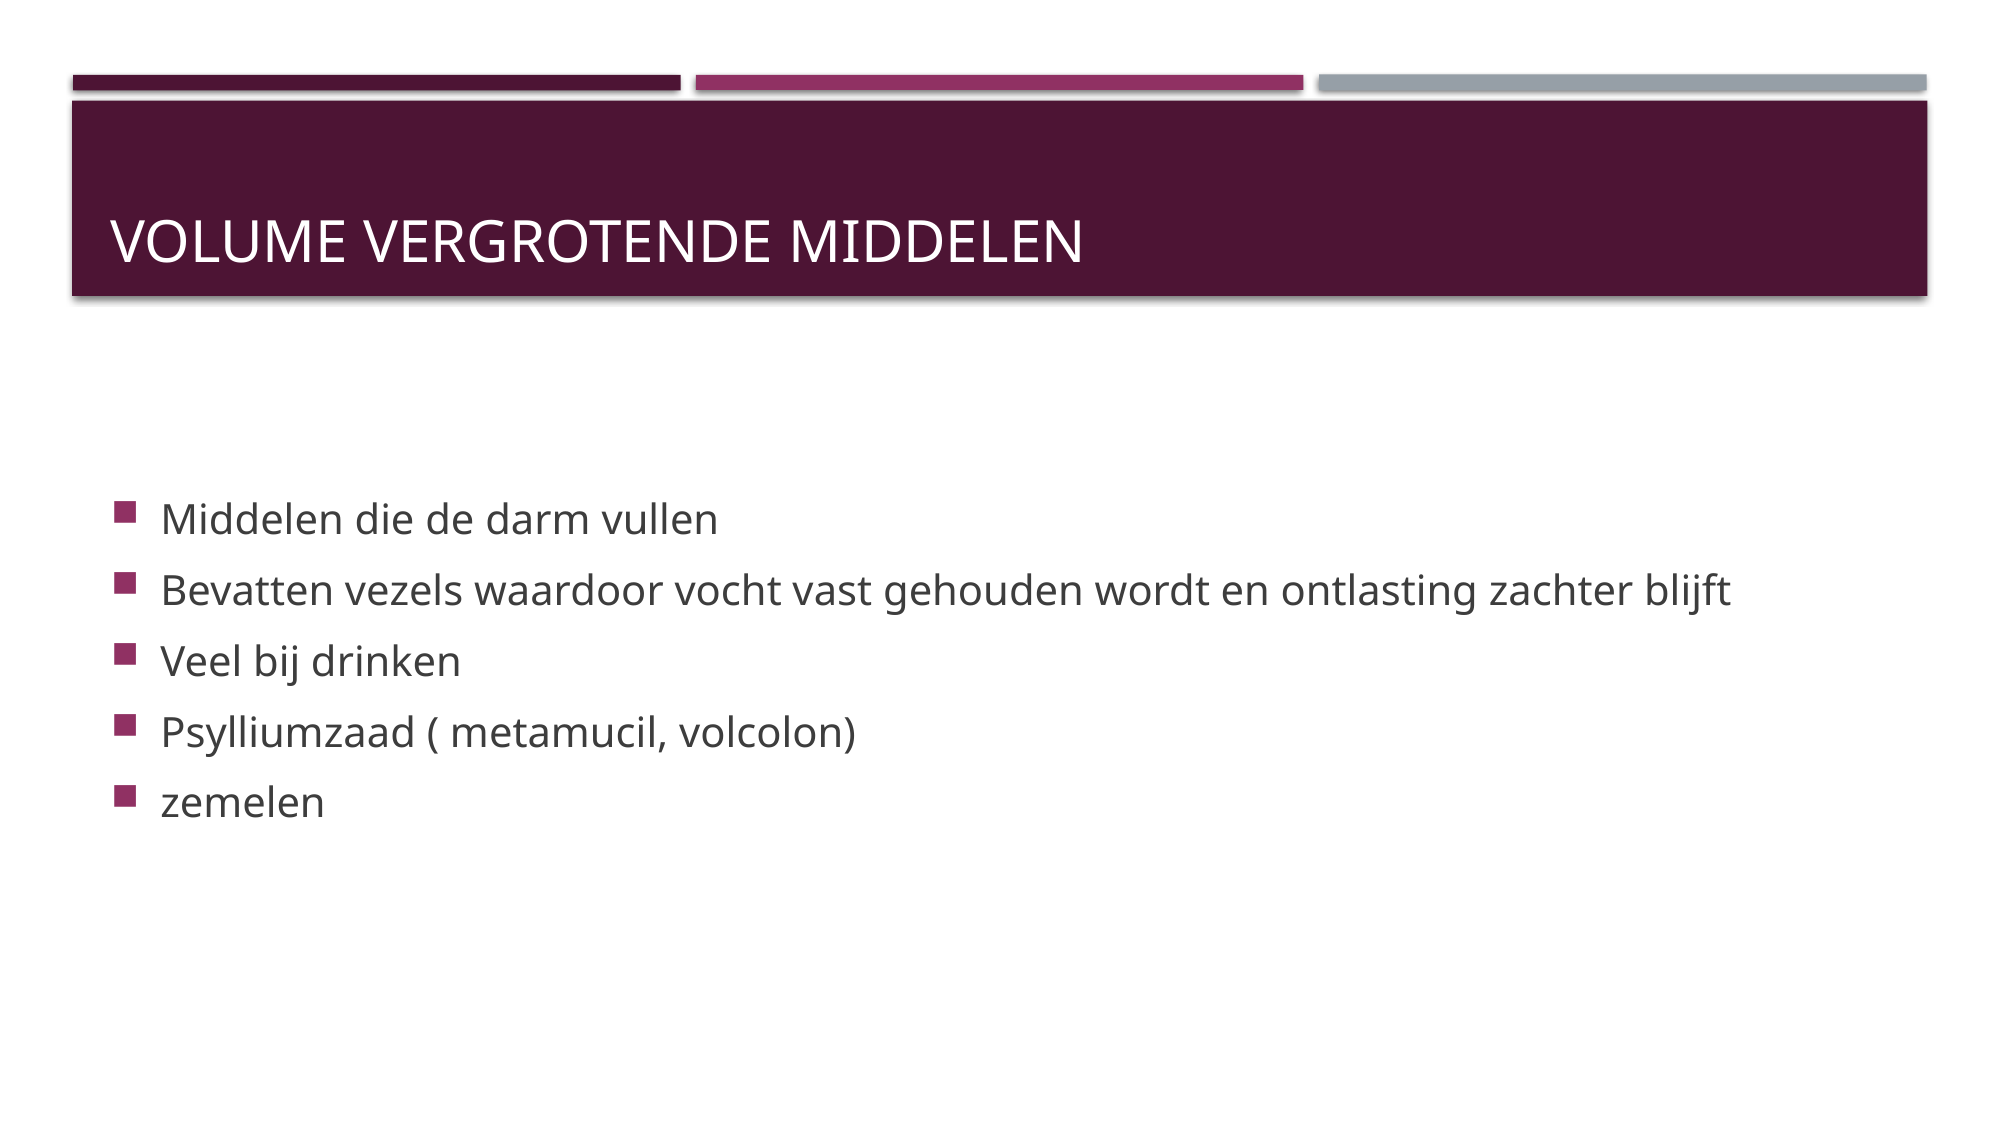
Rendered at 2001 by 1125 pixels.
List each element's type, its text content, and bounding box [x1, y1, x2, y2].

title Volume vergrotende middelen [95, 115, 1905, 282]
list Middelen die de darm vullen Bevatten vezels waardoor vocht vast gehouden wordt en ontlasting zachter blijft Veel bij drinken Psylliumzaad ( metamucil, volcolon) zemelen [95, 357, 1905, 962]
